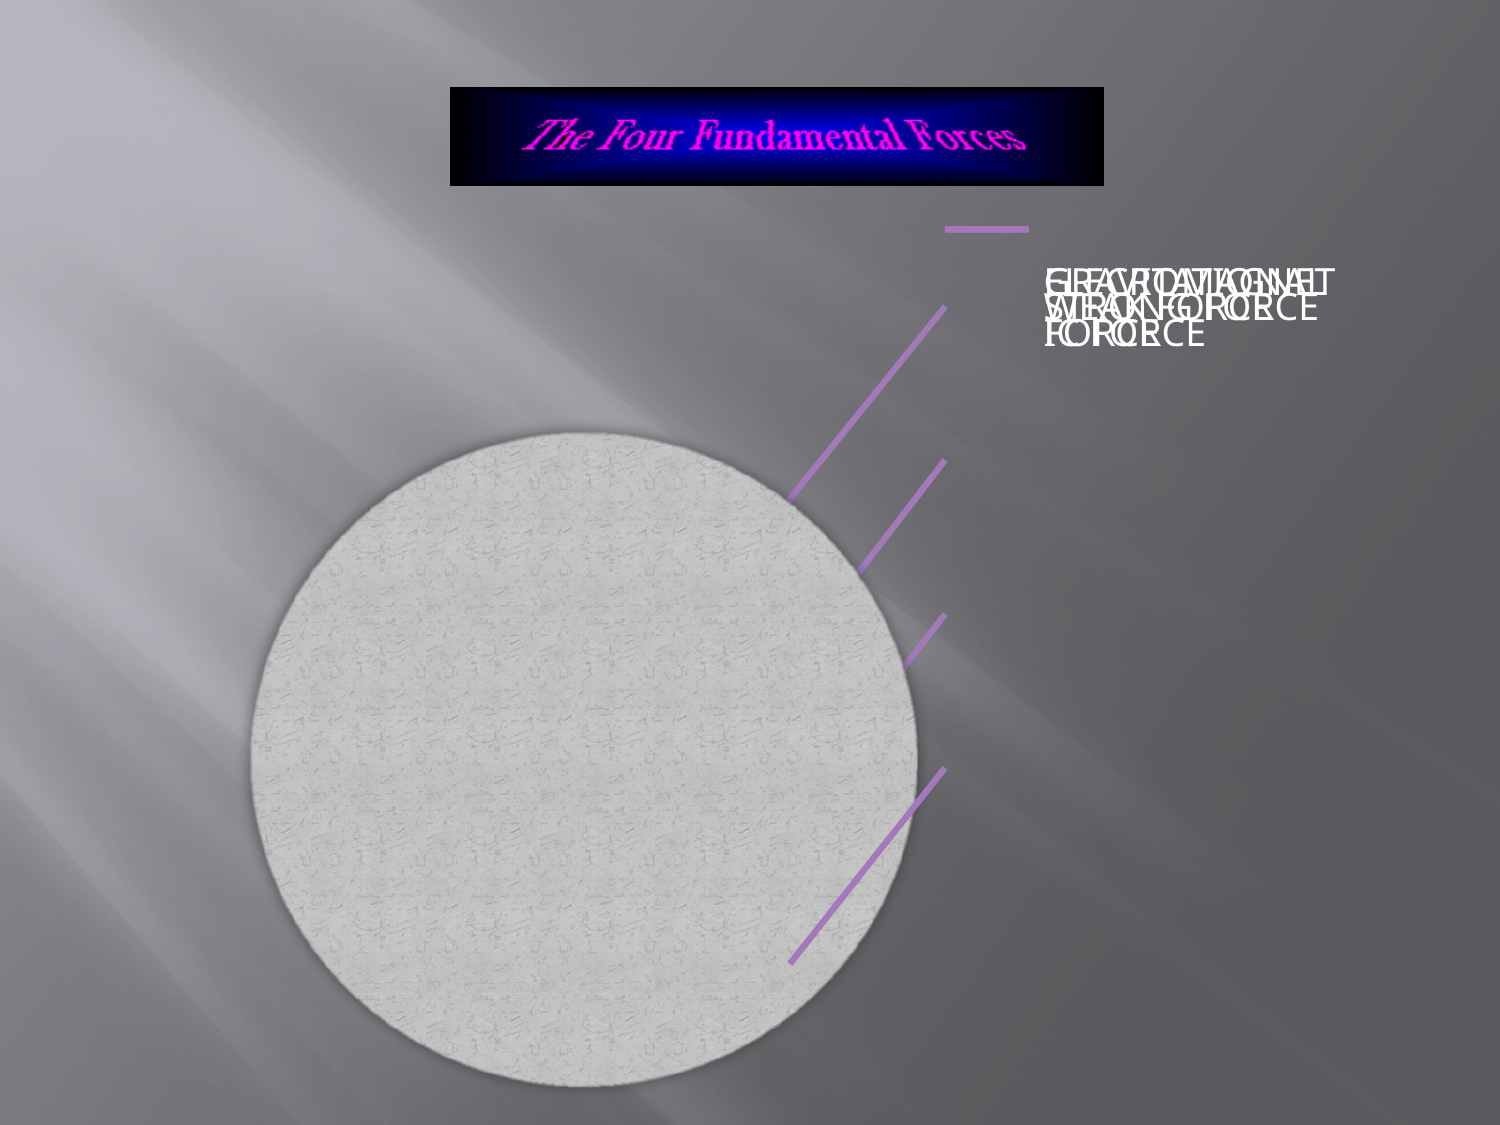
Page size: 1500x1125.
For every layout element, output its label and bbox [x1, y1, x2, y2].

text_box [252, 232, 1361, 1086]
picture [450, 87, 1104, 186]
